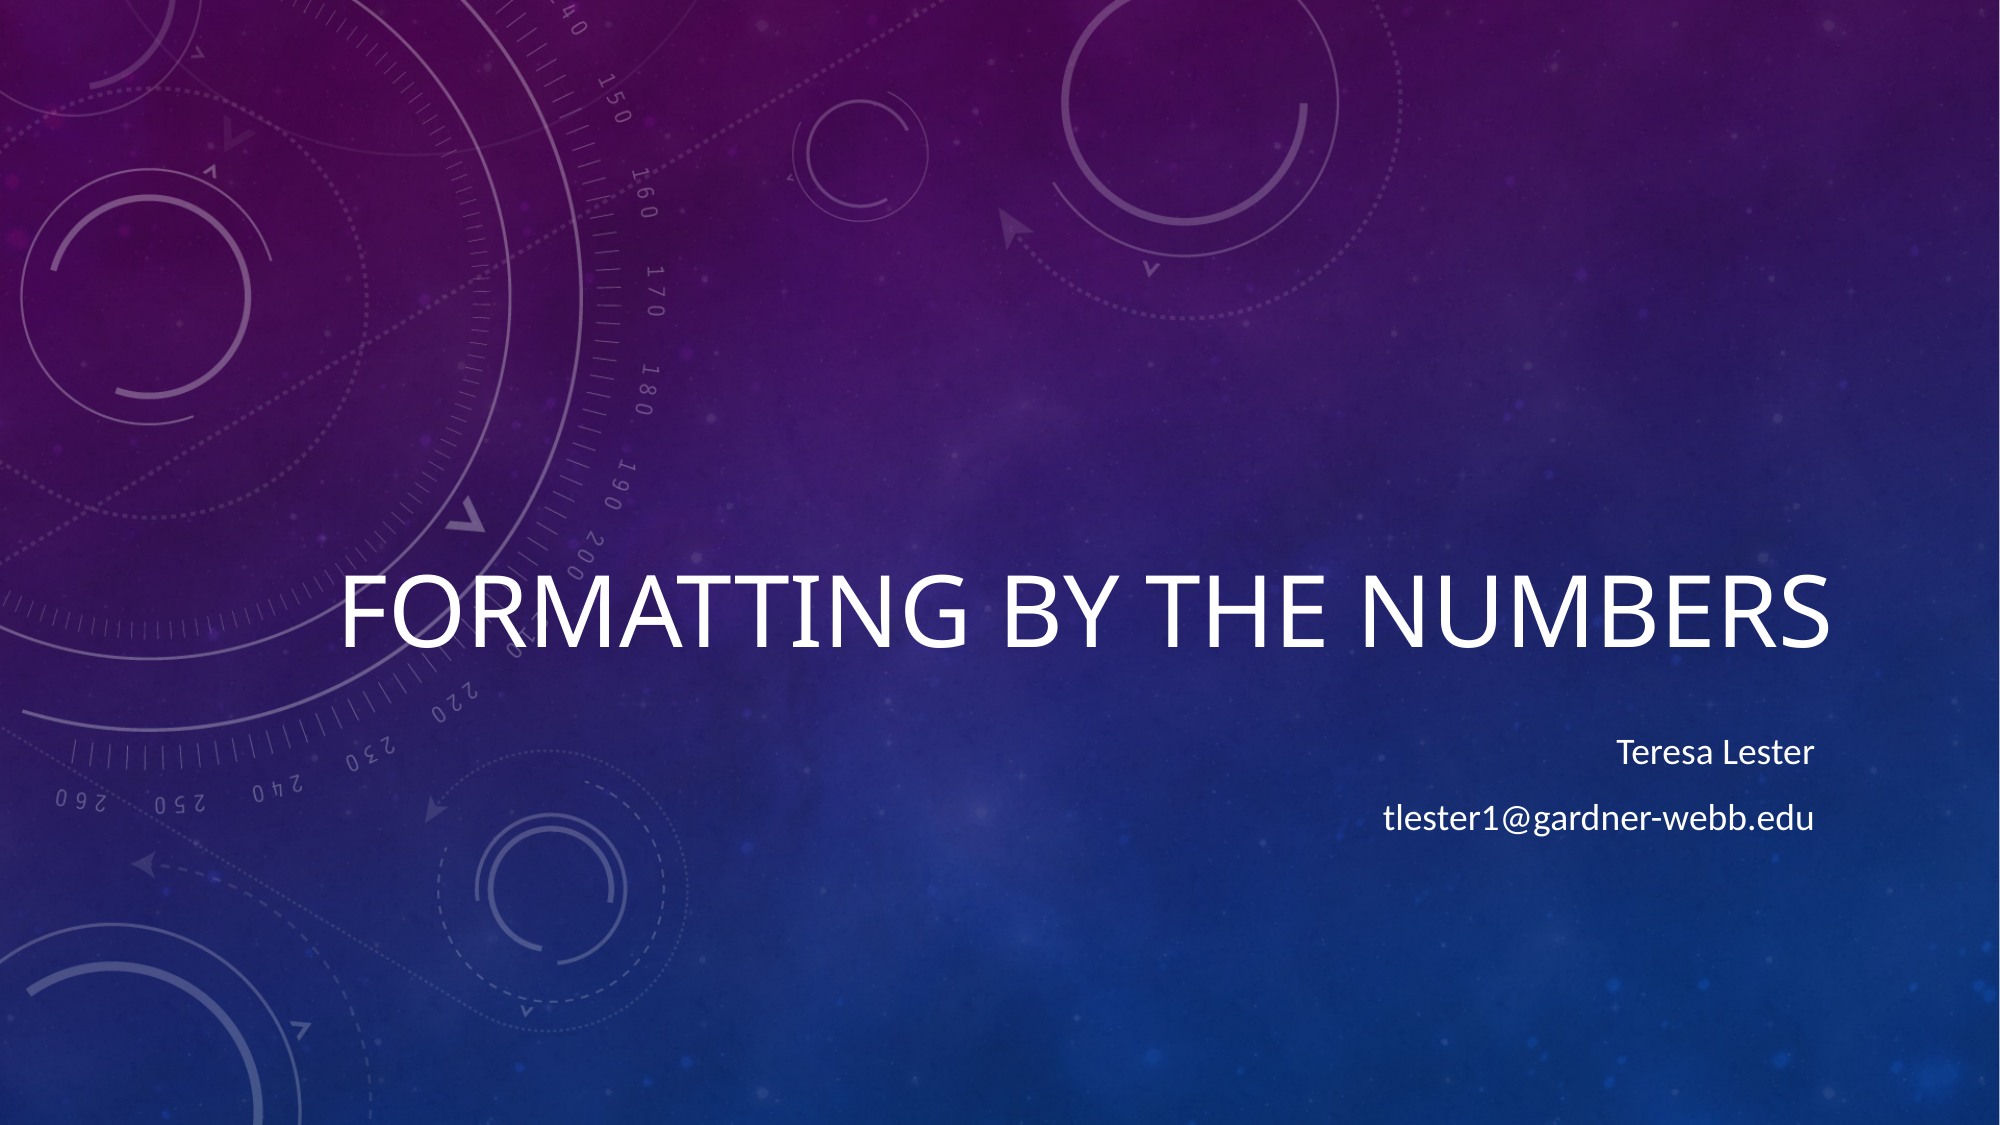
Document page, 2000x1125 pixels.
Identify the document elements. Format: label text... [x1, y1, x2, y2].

subtitle Teresa Lester tlester1@gardner-webb.edu [649, 719, 1831, 950]
title Formatting by the Numbers [212, 537, 1850, 675]
picture [0, 0, 2000, 1125]
